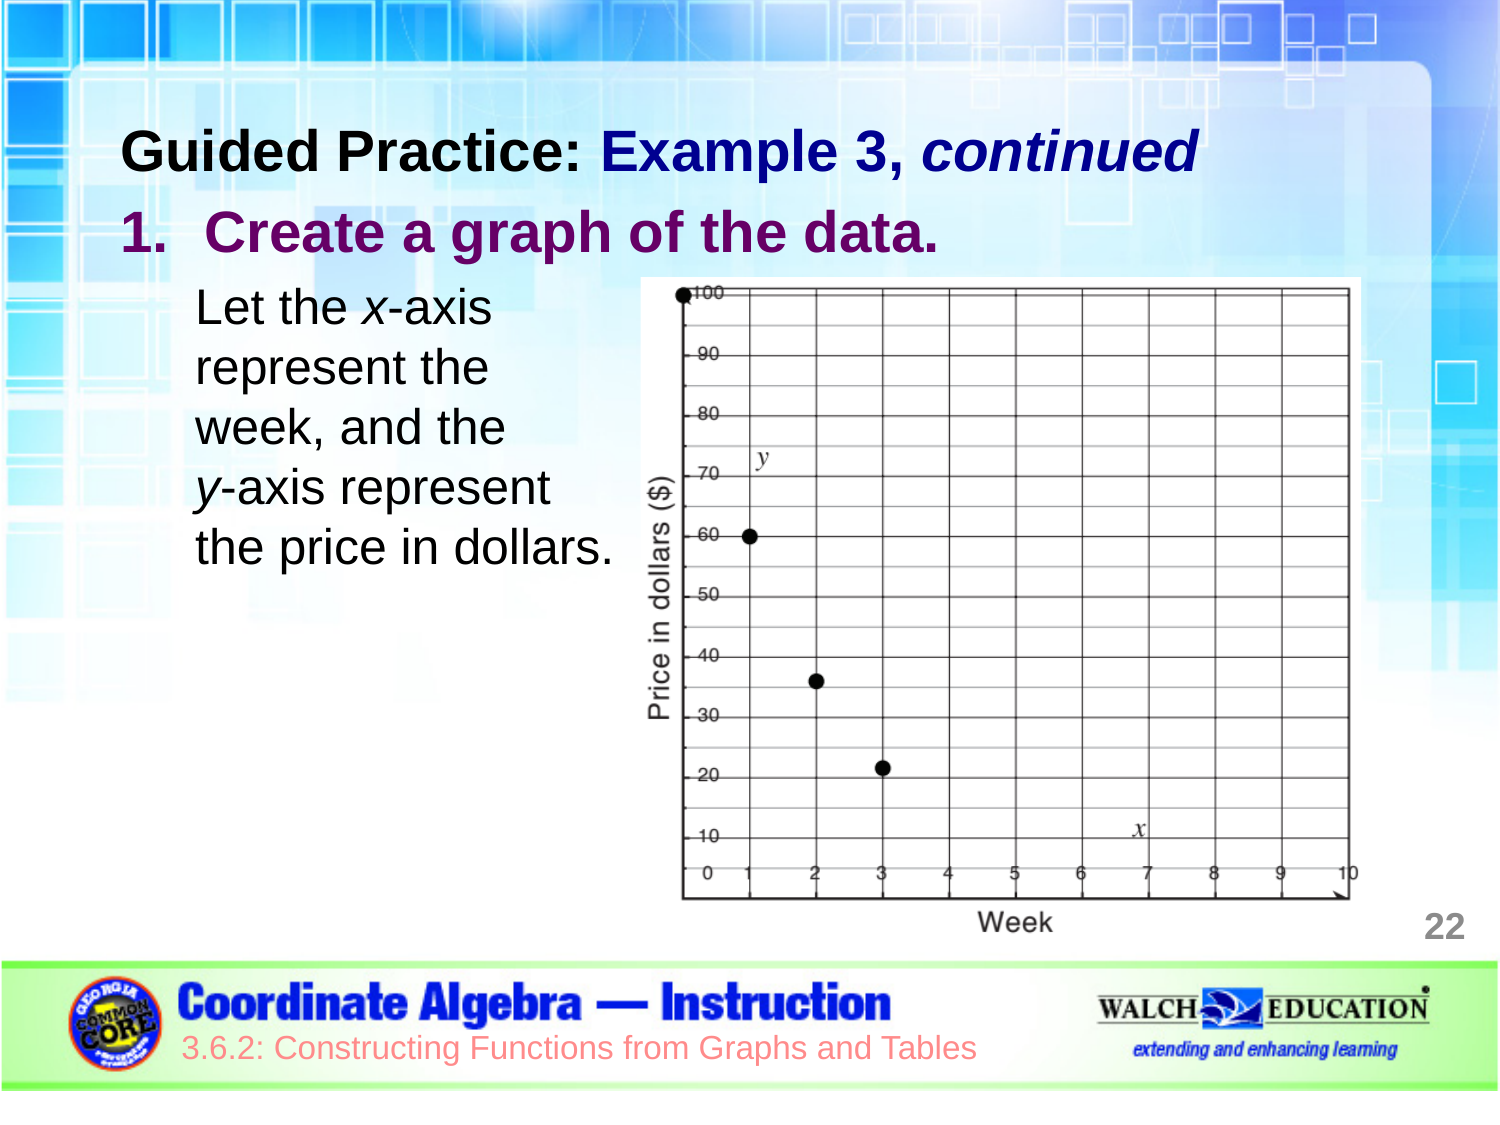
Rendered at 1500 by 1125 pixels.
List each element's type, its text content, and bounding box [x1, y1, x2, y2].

slide_number 22 [1361, 901, 1481, 949]
subtitle Guided Practice: Example 3, continued Create a graph of the data. Let the x-axis represent the week, and the y-axis represent the price in dollars. [105, 105, 1394, 925]
picture [1, 0, 1500, 1091]
footer 3.6.2: Constructing Functions from Graphs and Tables [166, 1024, 1080, 1069]
